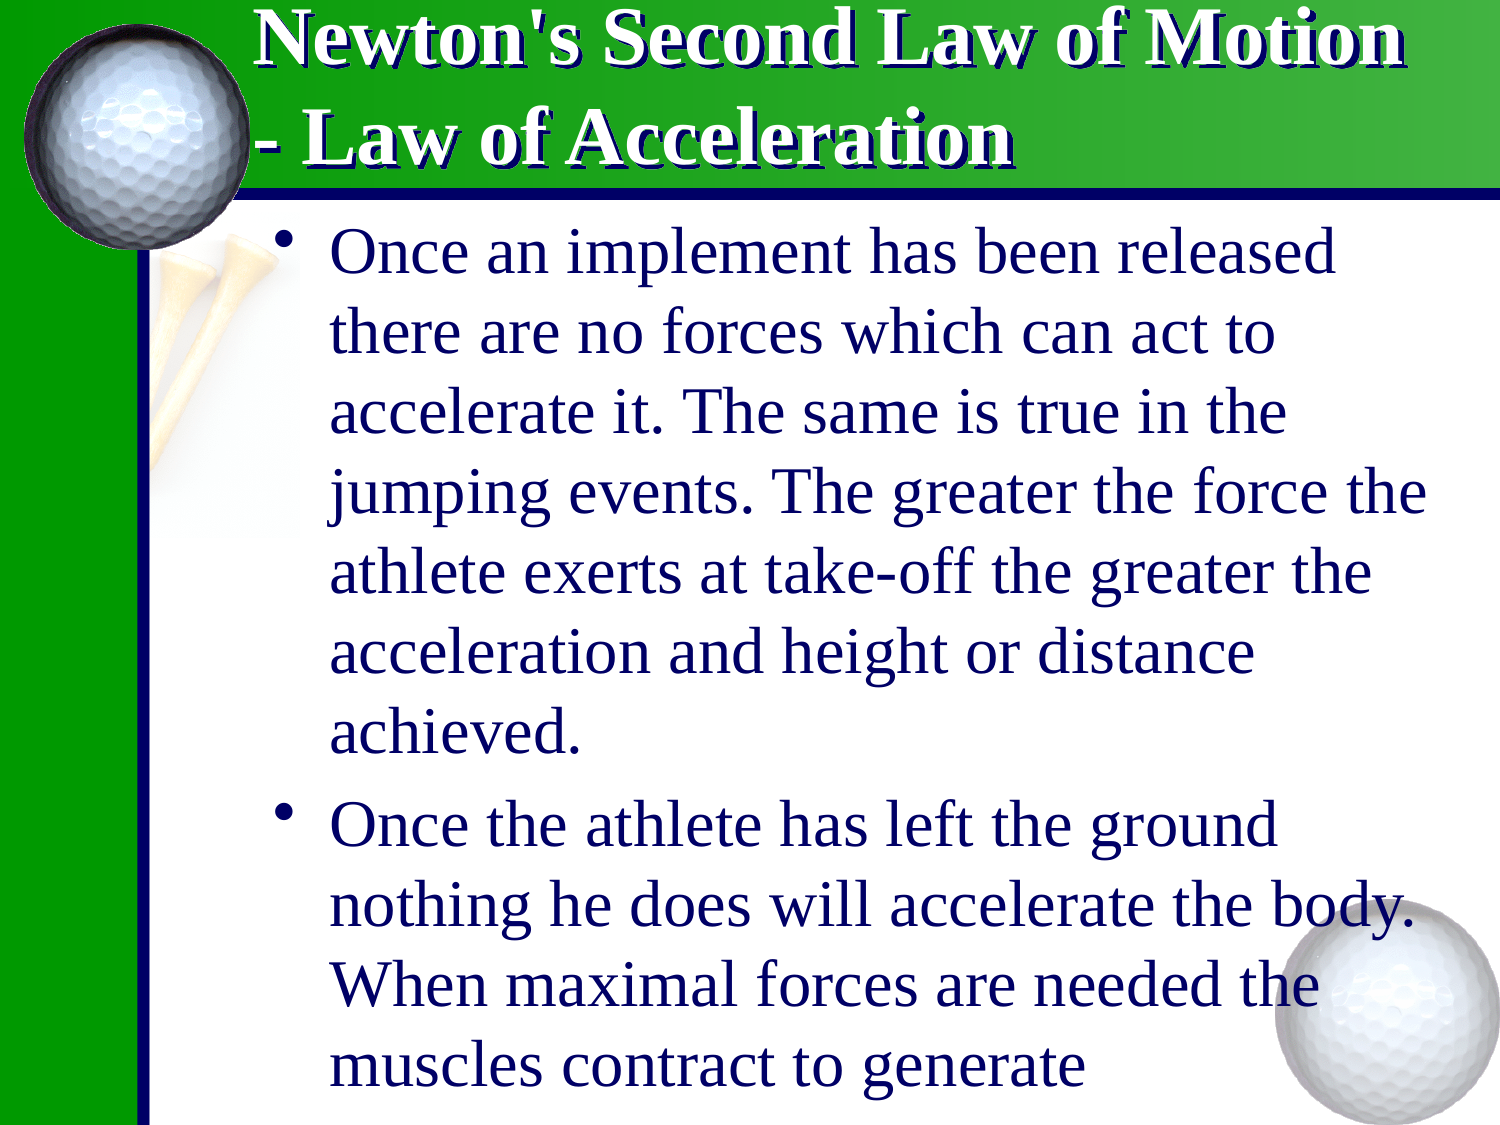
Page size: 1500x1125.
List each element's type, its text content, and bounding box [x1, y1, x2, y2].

picture [24, 24, 250, 250]
title Newton's Second Law of Motion - Law of Acceleration [237, 12, 1451, 151]
list Once an implement has been released there are no forces which can act to accelerate it. The same is true in the jumping events. The greater the force the athlete exerts at take-off the greater the acceleration and height or distance achieved. Once the athlete has left the ground nothing he does will accelerate the body. When maximal forces are needed the muscles contract to generate [257, 198, 1471, 1012]
